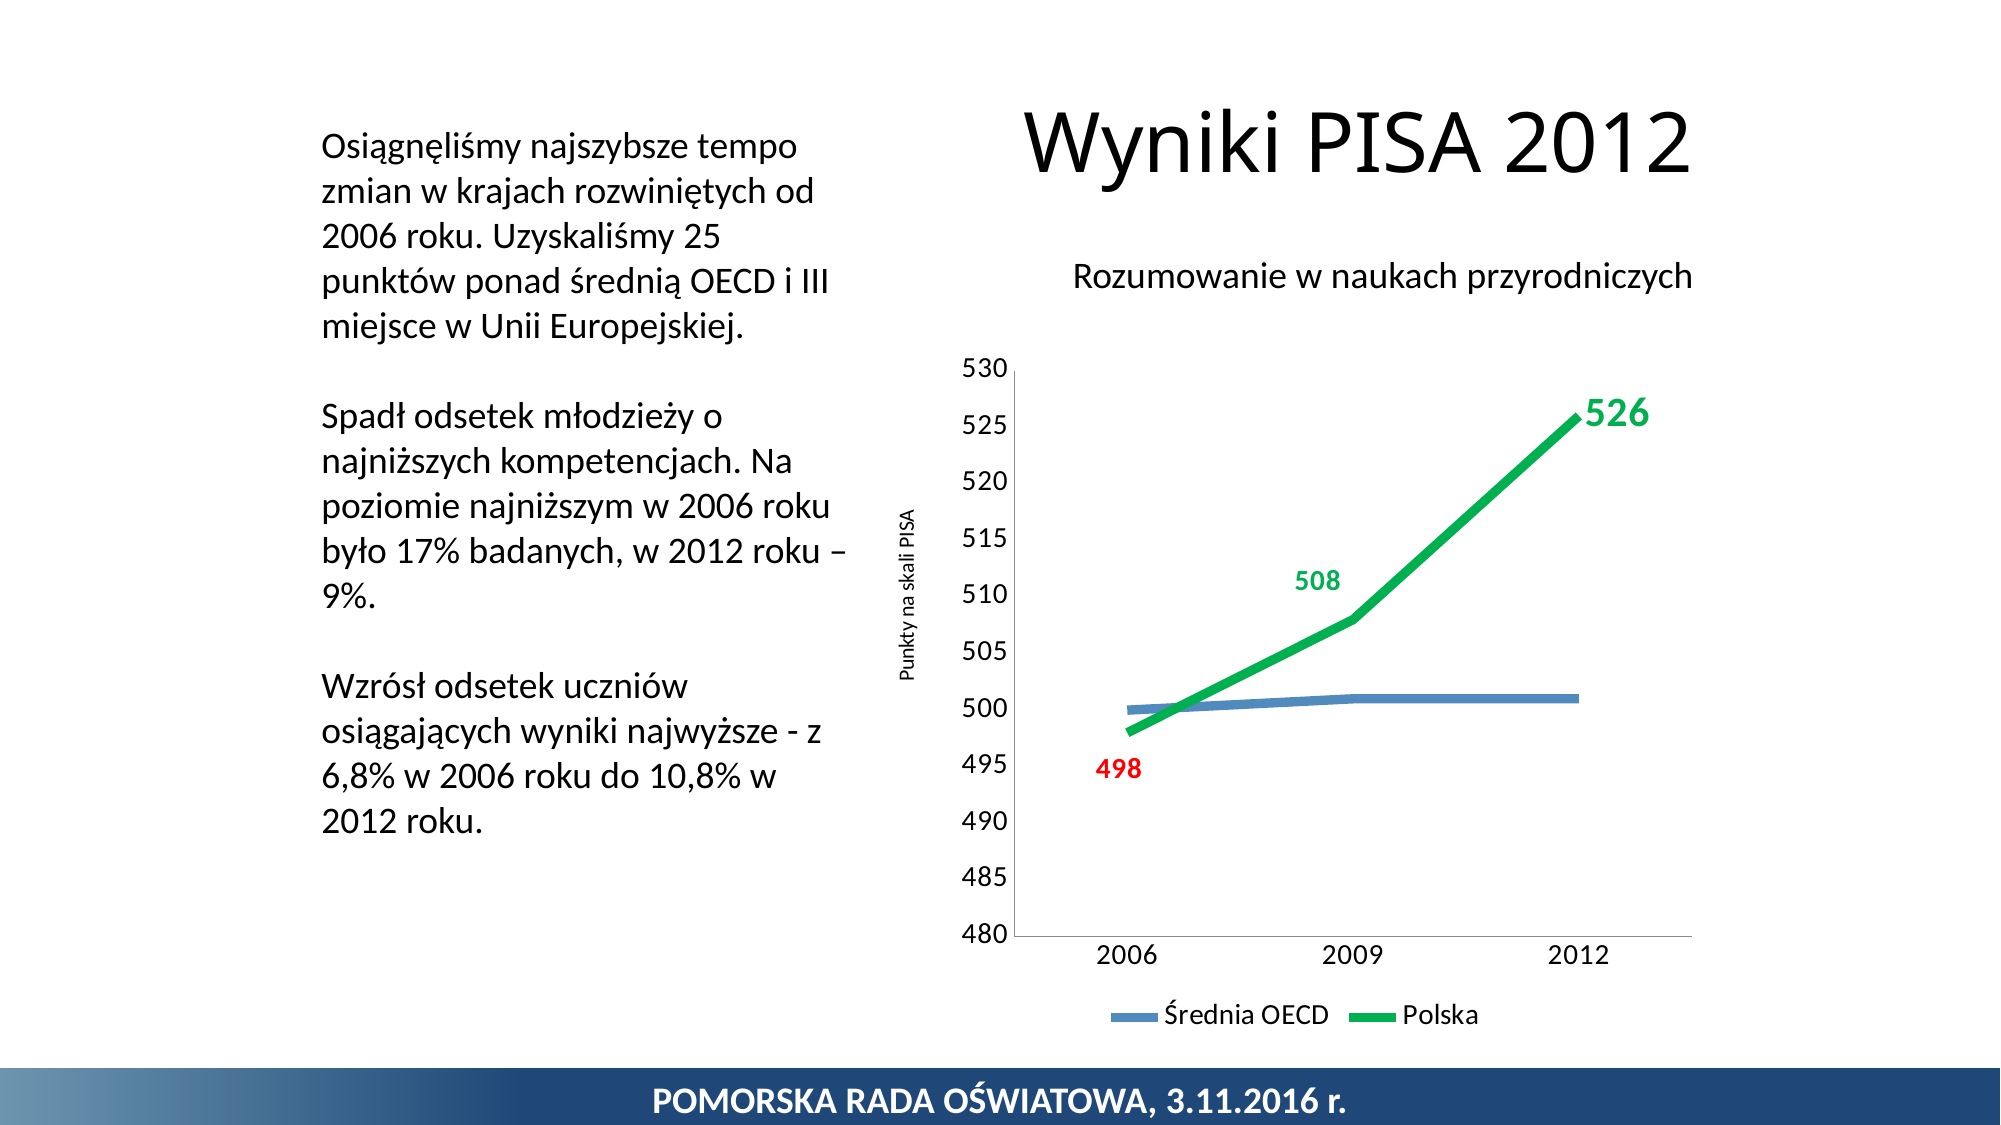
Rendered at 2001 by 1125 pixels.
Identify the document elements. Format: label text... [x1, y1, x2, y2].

text_box Rozumowanie w naukach przyrodniczych [893, 243, 1709, 304]
text_box Osiągnęliśmy najszybsze tempo zmian w krajach rozwiniętych od 2006 roku. Uzyskaliśmy 25 punktów ponad średnią OECD i III miejsce w Unii Europejskiej. Spadł odsetek młodzieży o najniższych kompetencjach. Na poziomie najniższym w 2006 roku było 17% badanych, w 2012 roku – 9%. Wzrósł odsetek uczniów osiągających wyniki najwyższe - z 6,8% w 2006 roku do 10,8% w 2012 roku. [306, 113, 870, 849]
chart [881, 341, 1709, 1039]
text_box Wyniki PISA 2012 [927, 45, 1709, 233]
text_box POMORSKA RADA OŚWIATOWA, 3.11.2016 r. [0, 1068, 2000, 1125]
